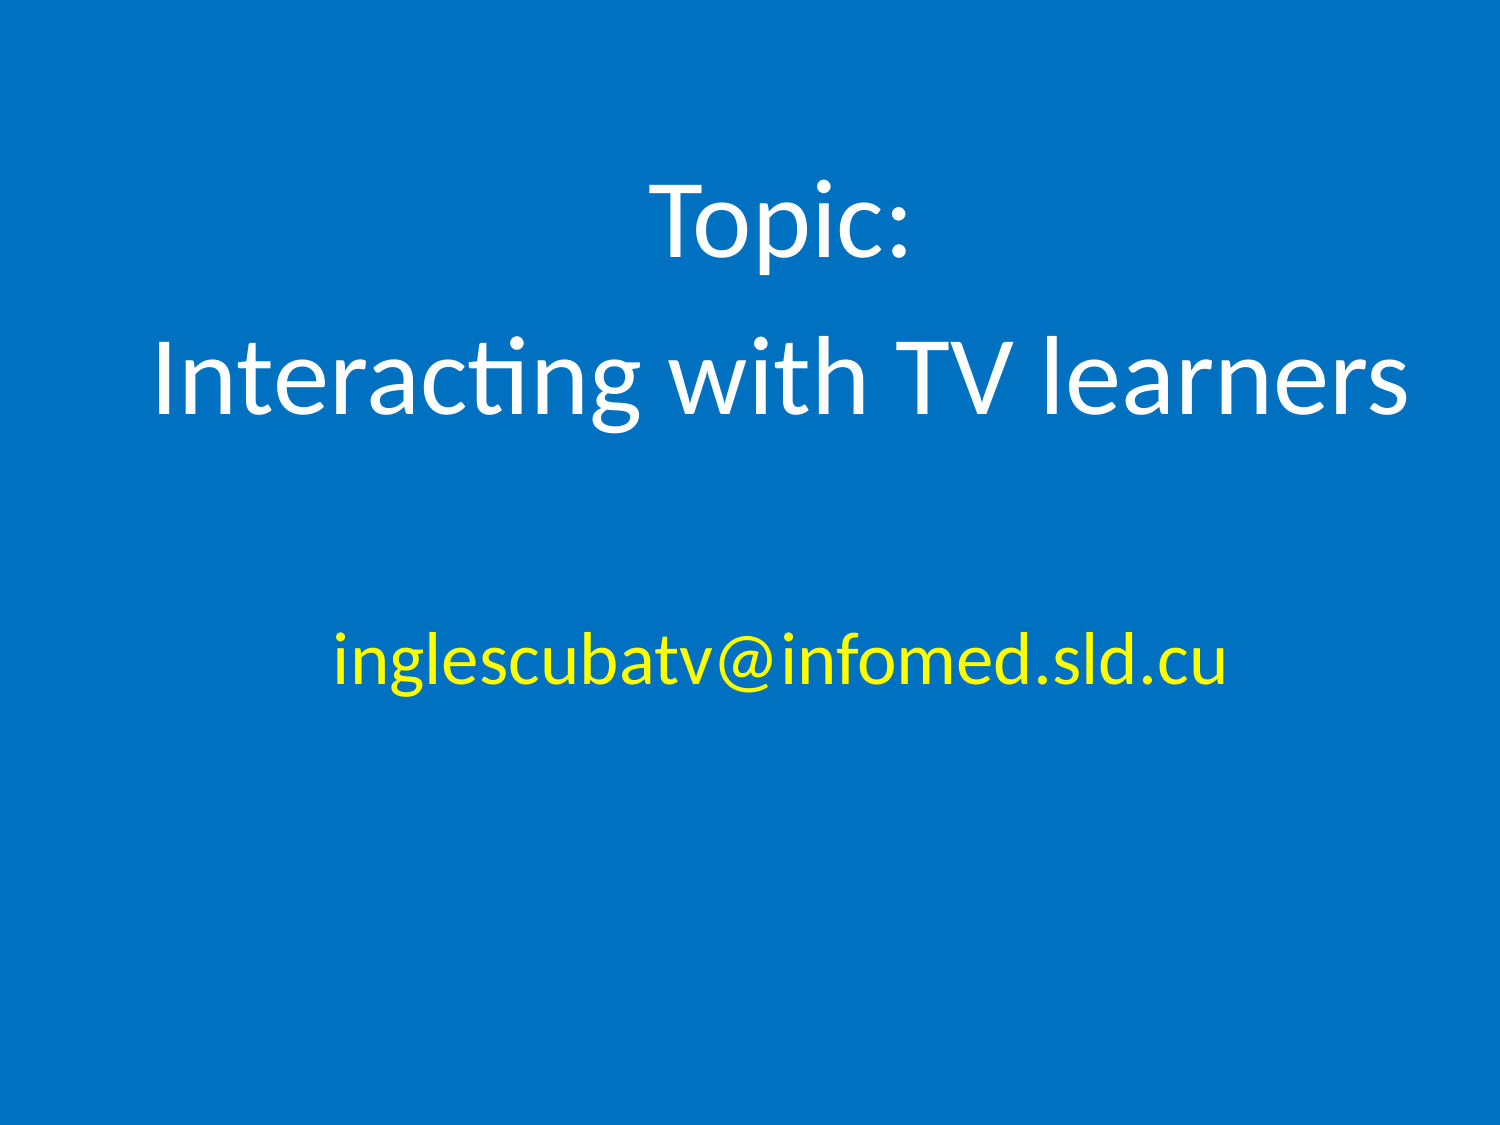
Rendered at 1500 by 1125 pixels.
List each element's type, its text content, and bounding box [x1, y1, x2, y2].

list Topic: Interacting with TV learners inglescubatv@infomed.sld.cu [62, 137, 1500, 880]
